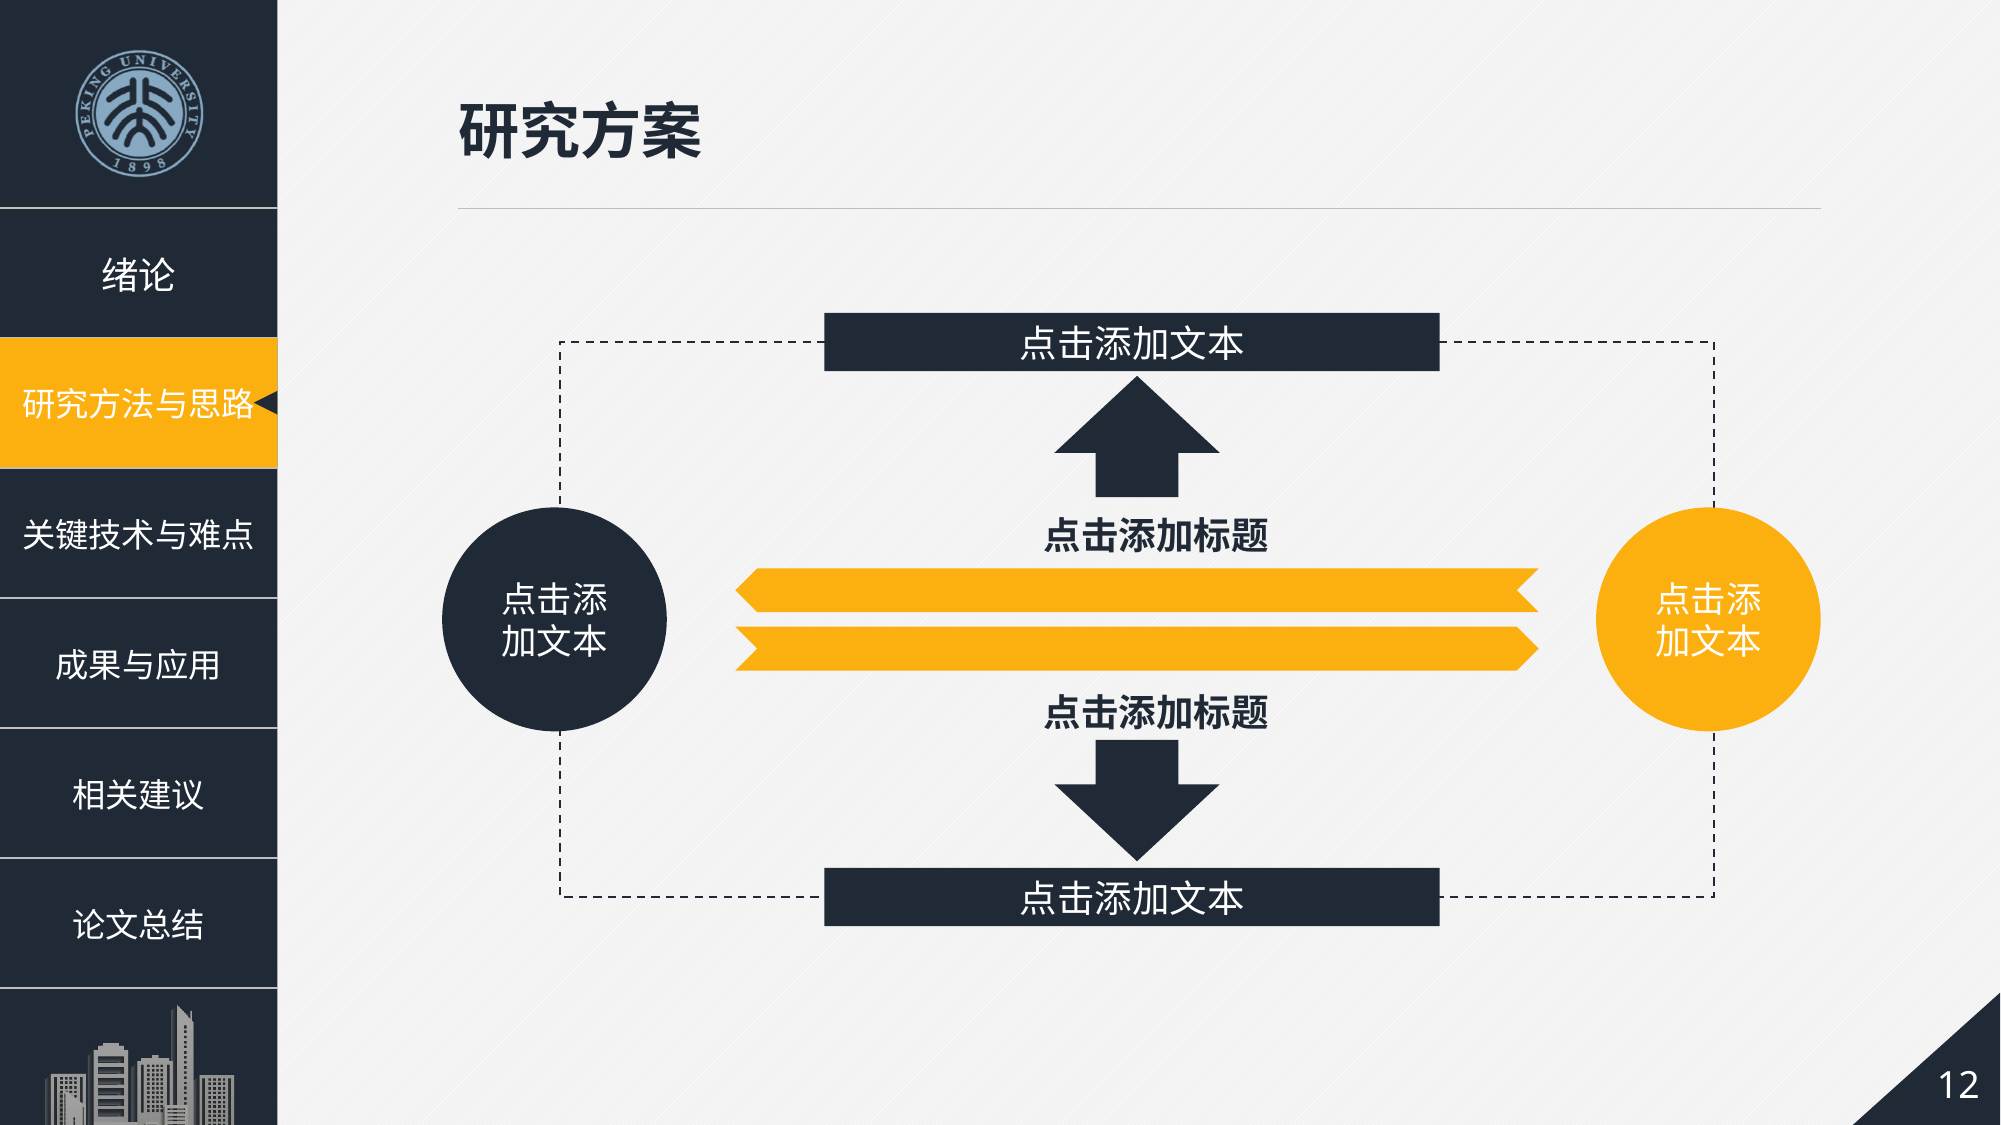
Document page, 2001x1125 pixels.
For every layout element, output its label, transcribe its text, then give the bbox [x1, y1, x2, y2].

text_box 点击添加标题 [1031, 682, 1282, 741]
text_box 点击添加标题 [1031, 506, 1282, 564]
text_box [1051, 374, 1223, 499]
text_box 点击添加文本 [441, 506, 668, 733]
text_box [732, 625, 1541, 672]
text_box 研究方案 [443, 84, 718, 173]
text_box 点击添加文本 [823, 867, 1441, 927]
text_box [1051, 738, 1223, 863]
text_box 点击添加文本 [1595, 506, 1822, 733]
picture [16, 1004, 260, 1125]
text_box 点击添加文本 [823, 312, 1441, 372]
text_box [733, 567, 1542, 614]
text_box [559, 341, 1715, 898]
